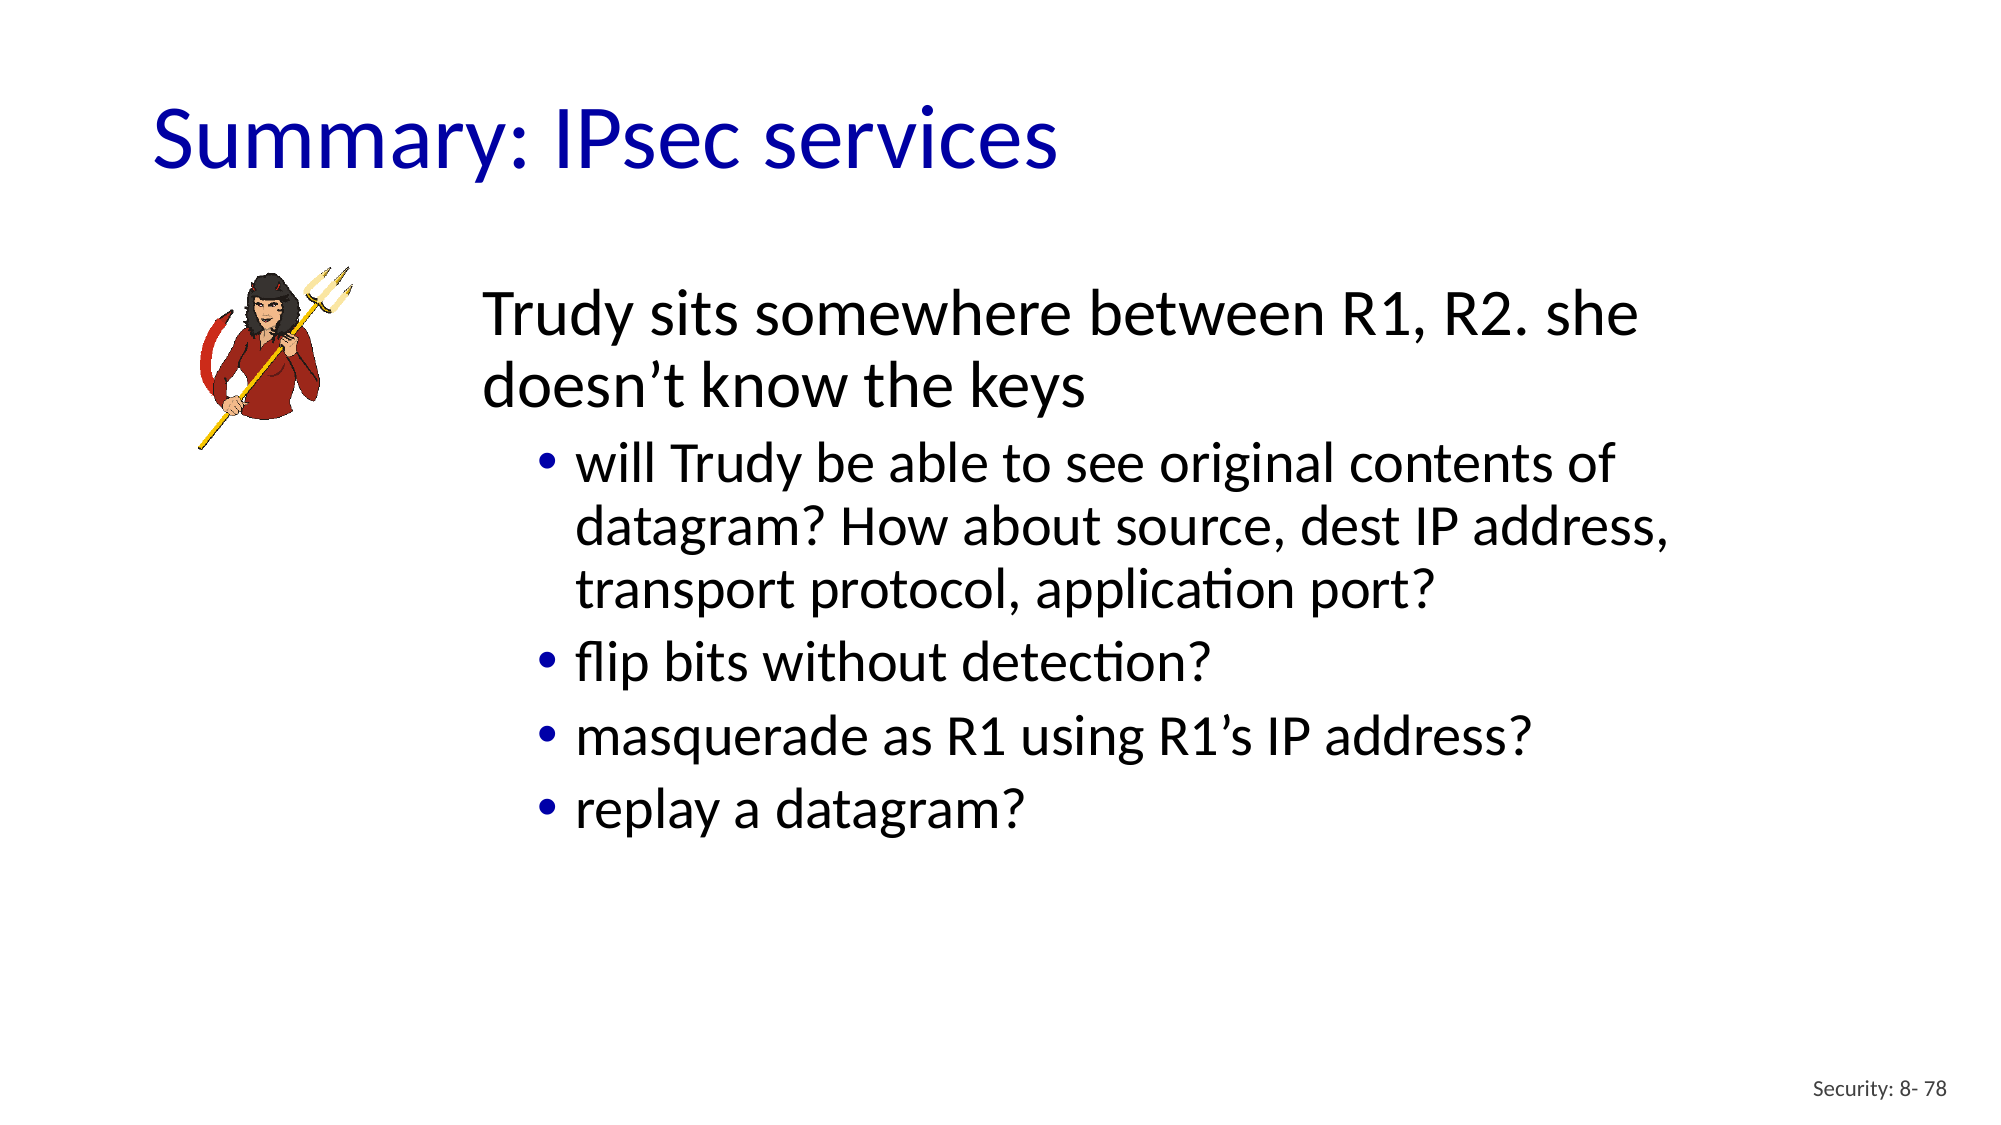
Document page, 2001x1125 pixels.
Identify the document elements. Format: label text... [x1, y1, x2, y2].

picture [198, 266, 353, 450]
list Trudy sits somewhere between R1, R2. she doesn’t know the keys will Trudy be able to see original contents of datagram? How about source, dest IP address, transport protocol, application port? flip bits without detection? masquerade as R1 using R1’s IP address? replay a datagram? [446, 270, 1722, 1034]
slide_number Security: 8- 78 [1512, 1056, 1963, 1117]
text_box Summary: IPsec services [137, 65, 1863, 213]
